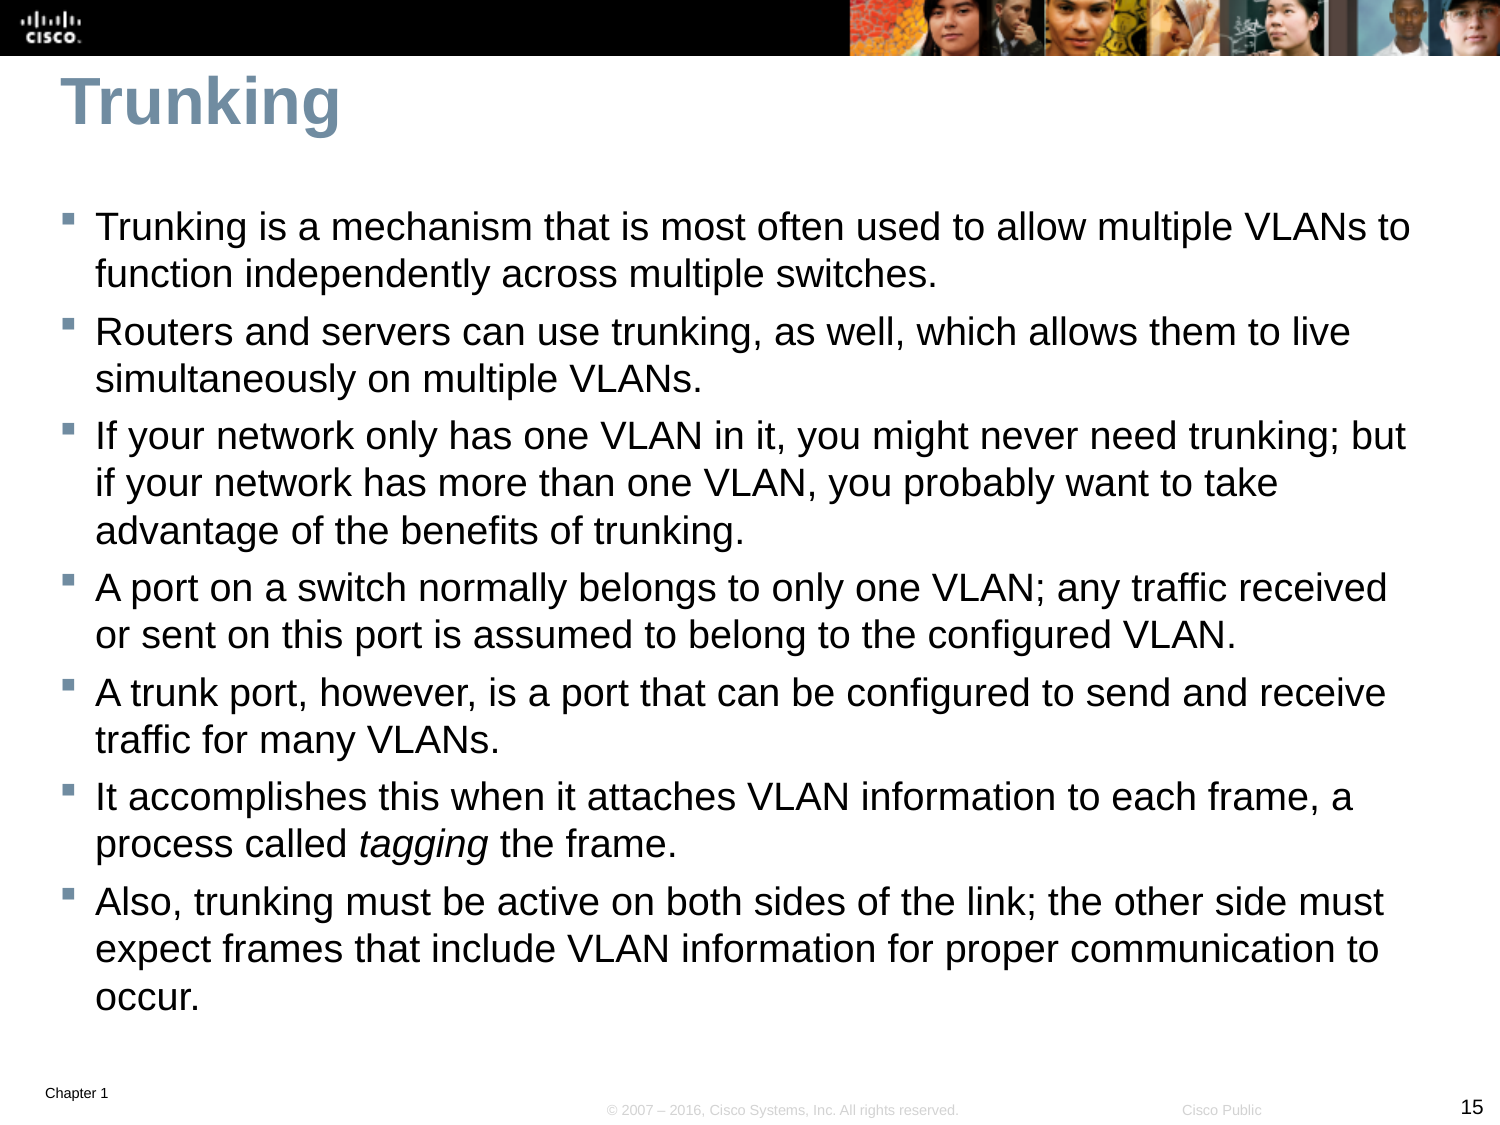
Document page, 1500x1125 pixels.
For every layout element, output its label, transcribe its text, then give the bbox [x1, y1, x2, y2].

list Trunking is a mechanism that is most often used to allow multiple VLANs to function independently across multiple switches. Routers and servers can use trunking, as well, which allows them to live simultaneously on multiple VLANs. If your network only has one VLAN in it, you might never need trunking; but if your network has more than one VLAN, you probably want to take advantage of the benefits of trunking. A port on a switch normally belongs to only one VLAN; any traffic received or sent on this port is assumed to belong to the configured VLAN. A trunk port, however, is a port that can be configured to send and receive traffic for many VLANs. It accomplishes this when it attaches VLAN information to each frame, a process called tagging the frame. Also, trunking must be active on both sides of the link; the other side must expect frames that include VLAN information for proper communication to occur. [45, 193, 1444, 1037]
picture [0, 0, 1500, 56]
title Trunking [45, 59, 1444, 182]
